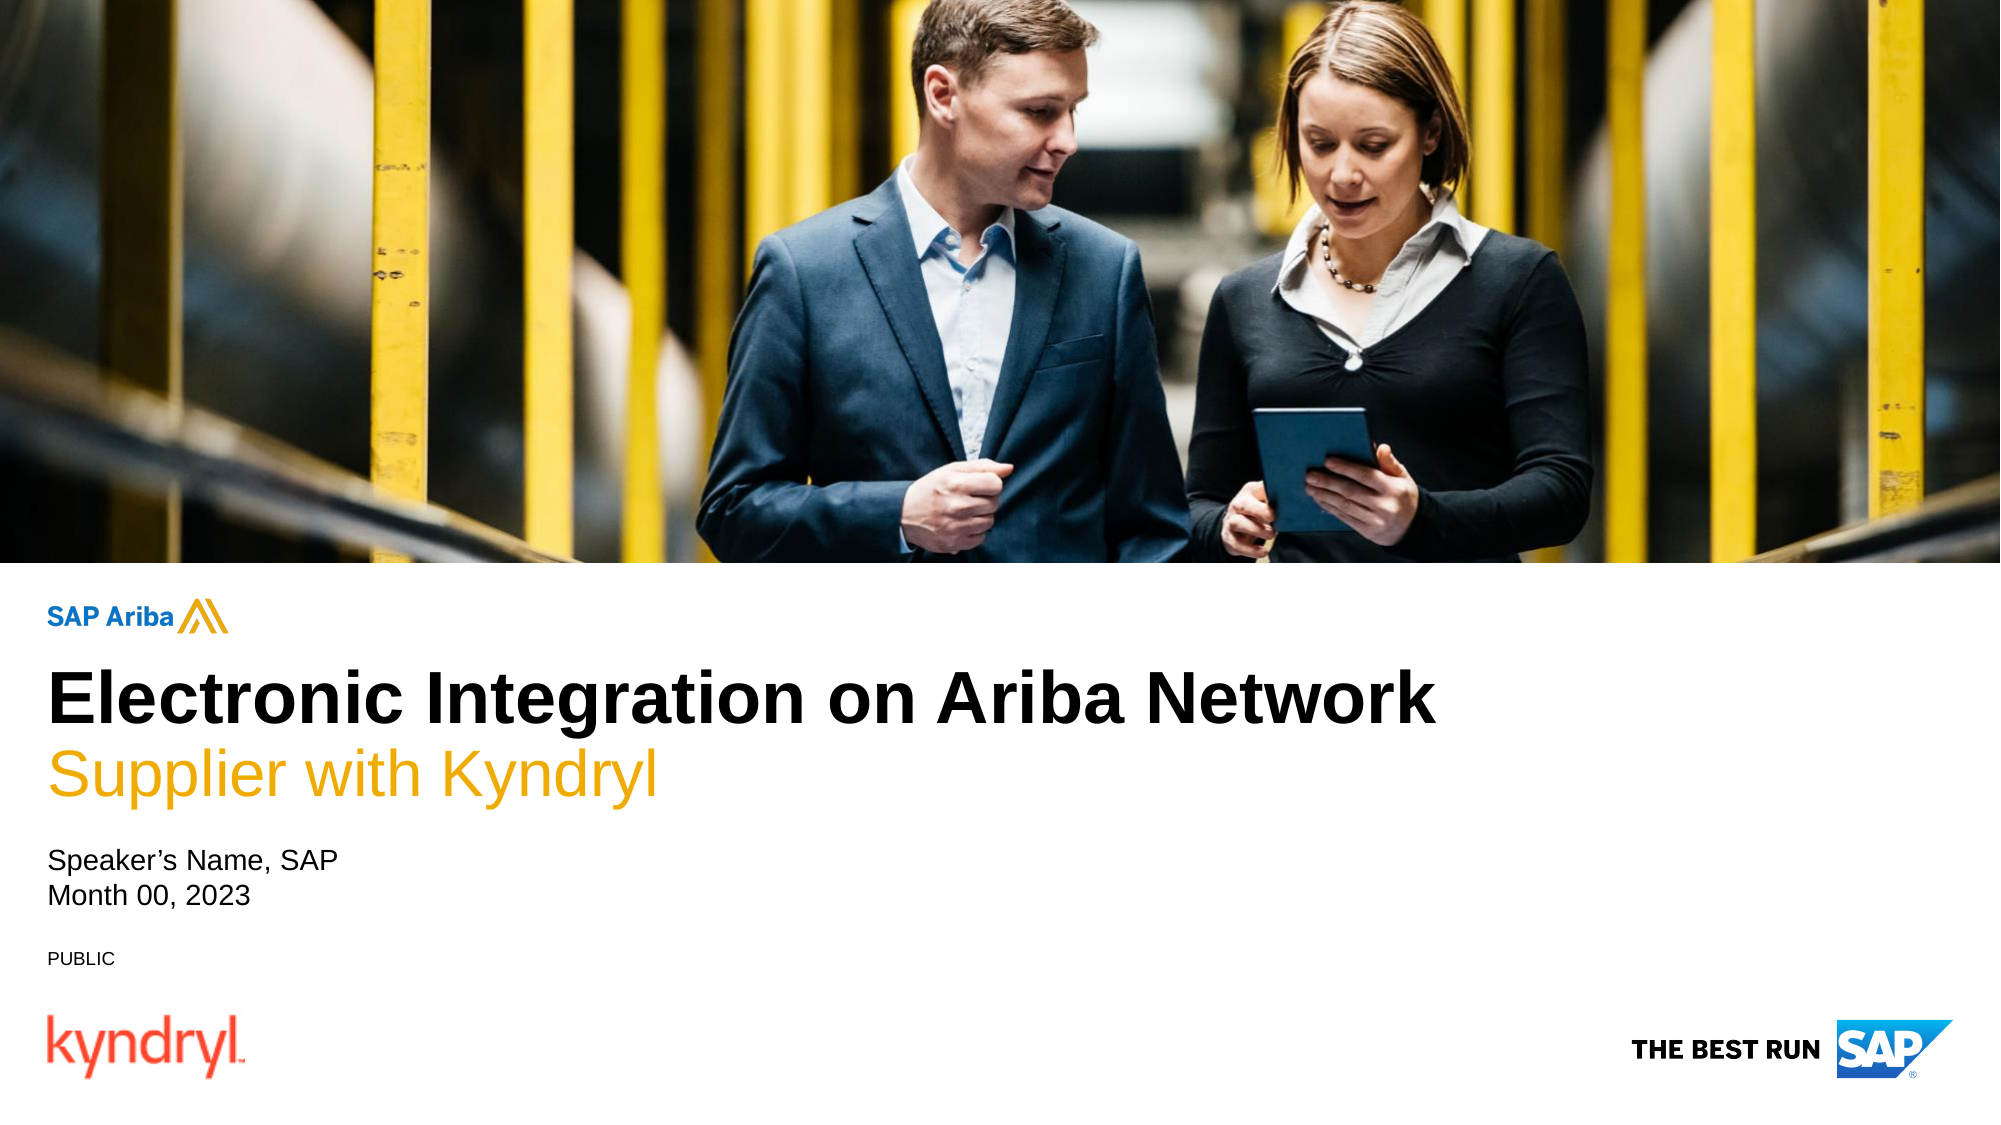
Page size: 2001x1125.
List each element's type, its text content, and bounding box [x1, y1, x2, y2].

title Electronic Integration on Ariba Network Supplier with Kyndryl [47, 660, 1835, 824]
subtitle Speaker’s Name, SAP Month 00, 2023 [47, 841, 1835, 913]
picture [47, 598, 229, 634]
picture [1631, 1019, 1954, 1079]
picture [46, 992, 245, 1080]
picture [0, 0, 2000, 563]
